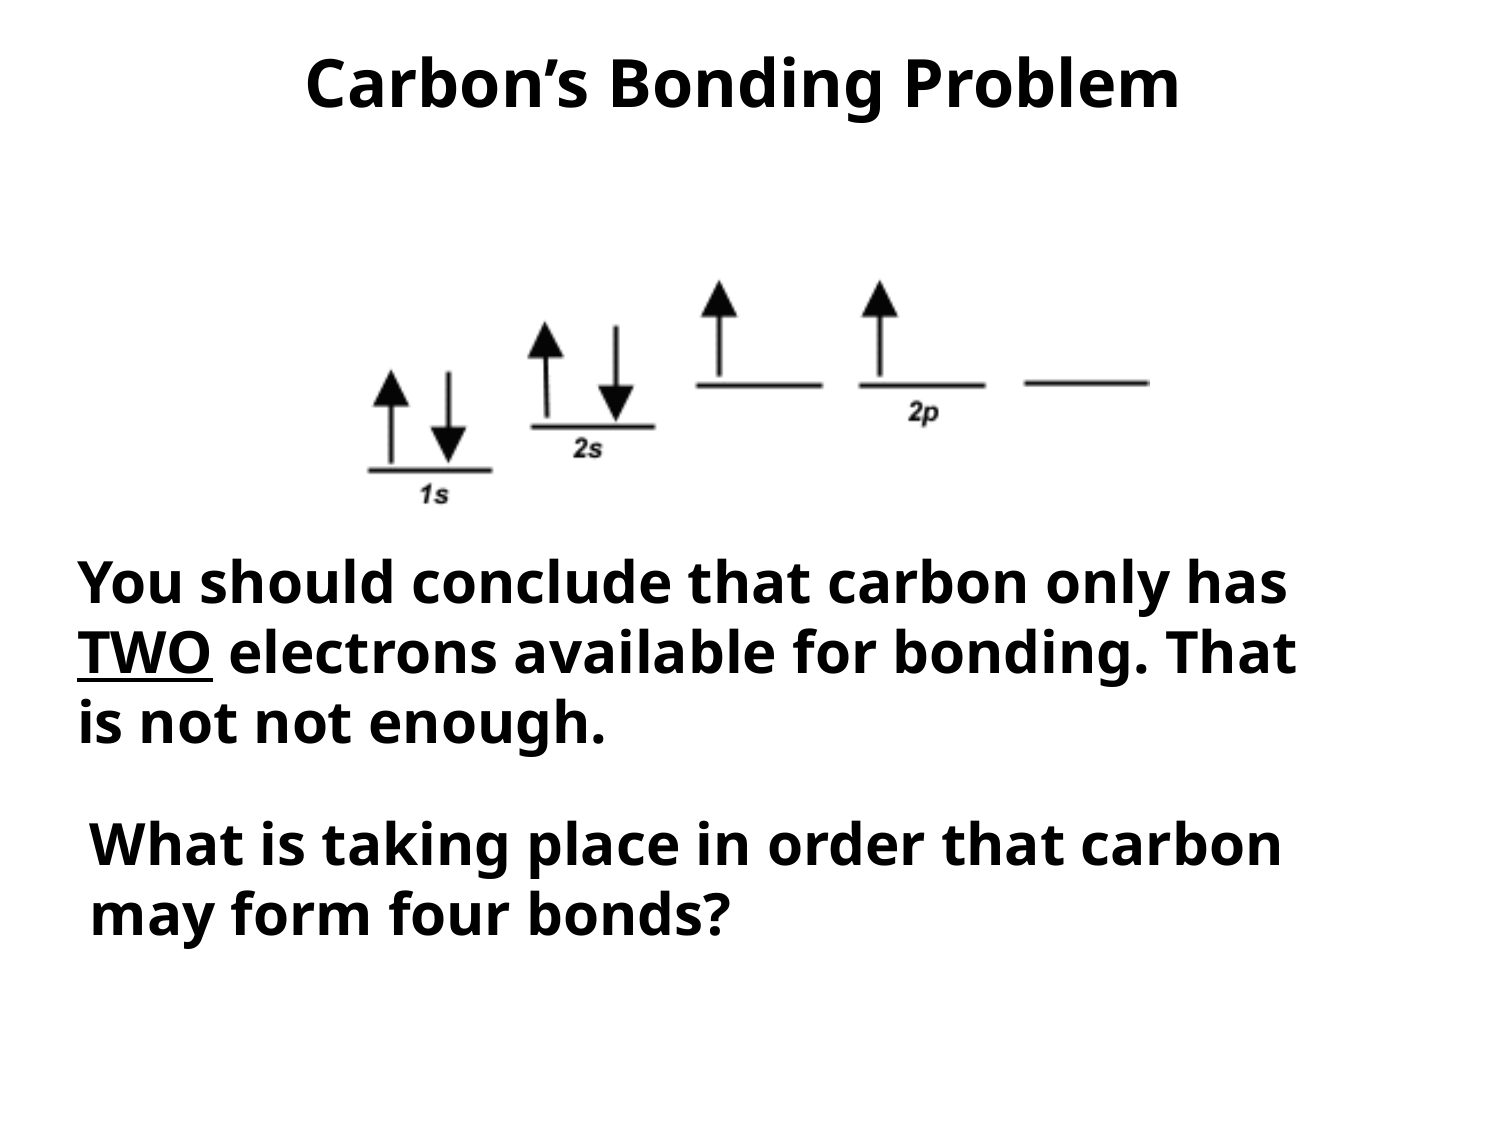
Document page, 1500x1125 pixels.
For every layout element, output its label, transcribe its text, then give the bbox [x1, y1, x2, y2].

title Carbon’s Bonding Problem [274, 24, 1213, 138]
text_box What is taking place in order that carbon may form four bonds? [74, 799, 1425, 955]
text_box You should conclude that carbon only has TWO electrons available for bonding. That is not not enough. [62, 537, 1325, 763]
picture [324, 137, 1151, 551]
